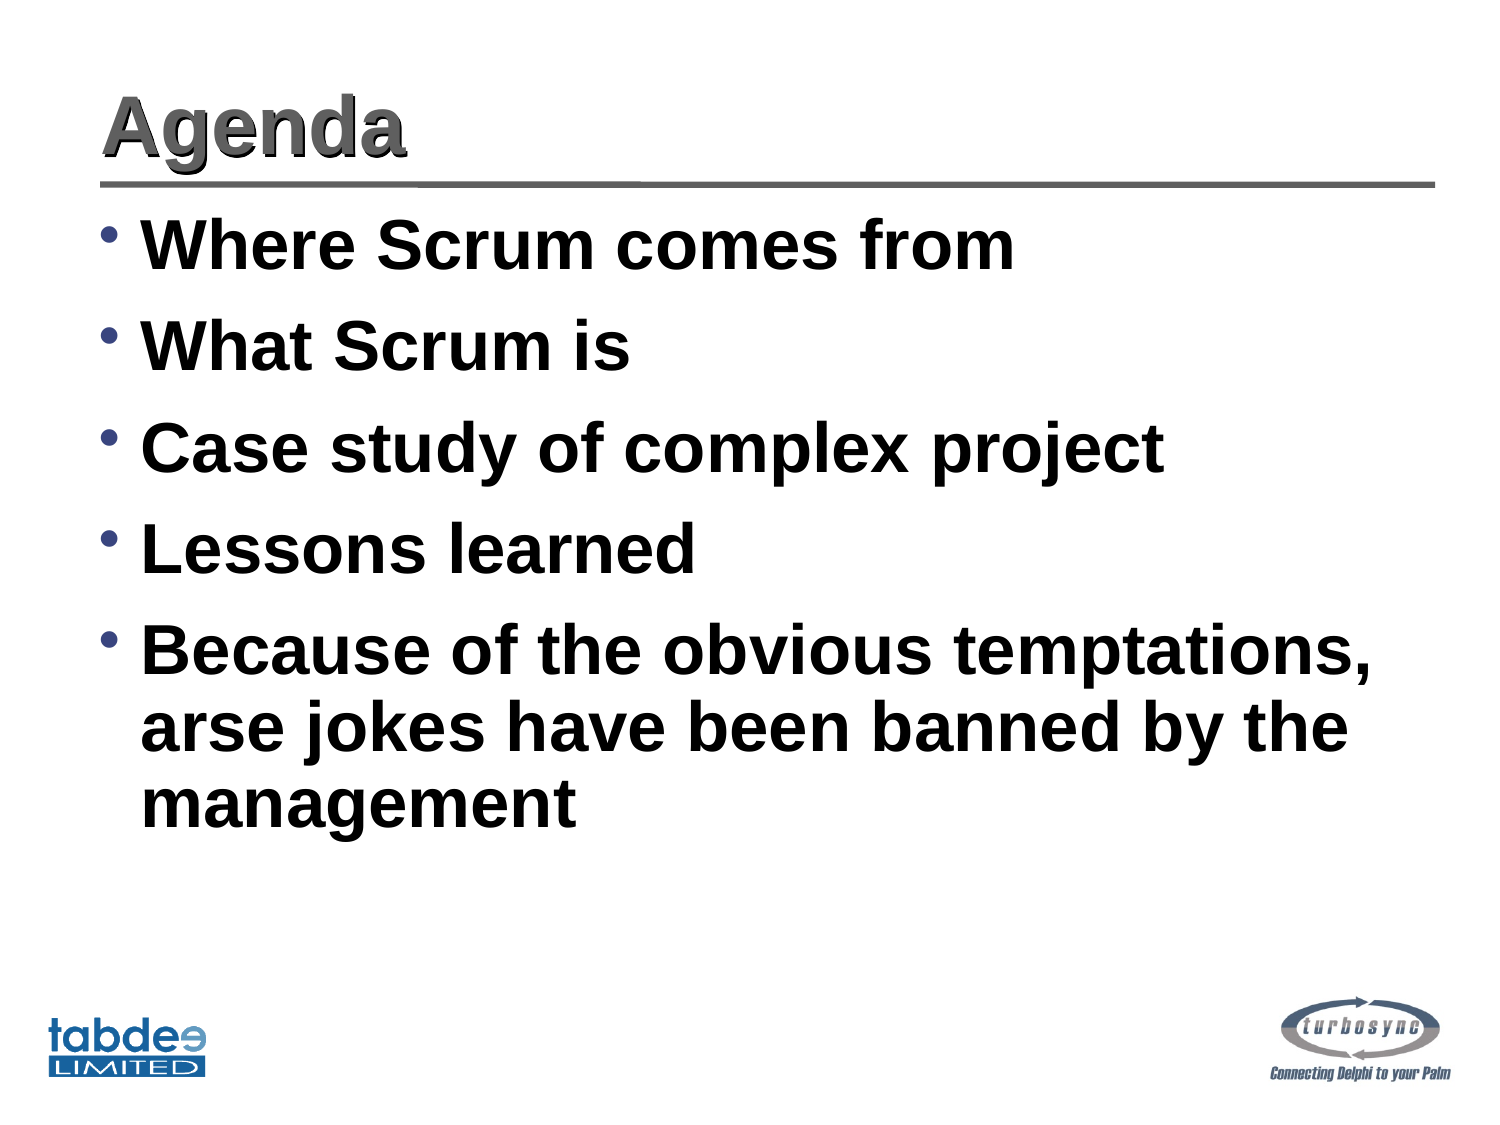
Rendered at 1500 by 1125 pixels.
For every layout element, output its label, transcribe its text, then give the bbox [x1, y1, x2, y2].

list Where Scrum comes from What Scrum is Case study of complex project Lessons learned Because of the obvious temptations, arse jokes have been banned by the management [97, 208, 1435, 870]
title Agenda [100, 85, 1437, 173]
picture [1257, 987, 1459, 1094]
picture [29, 999, 230, 1092]
